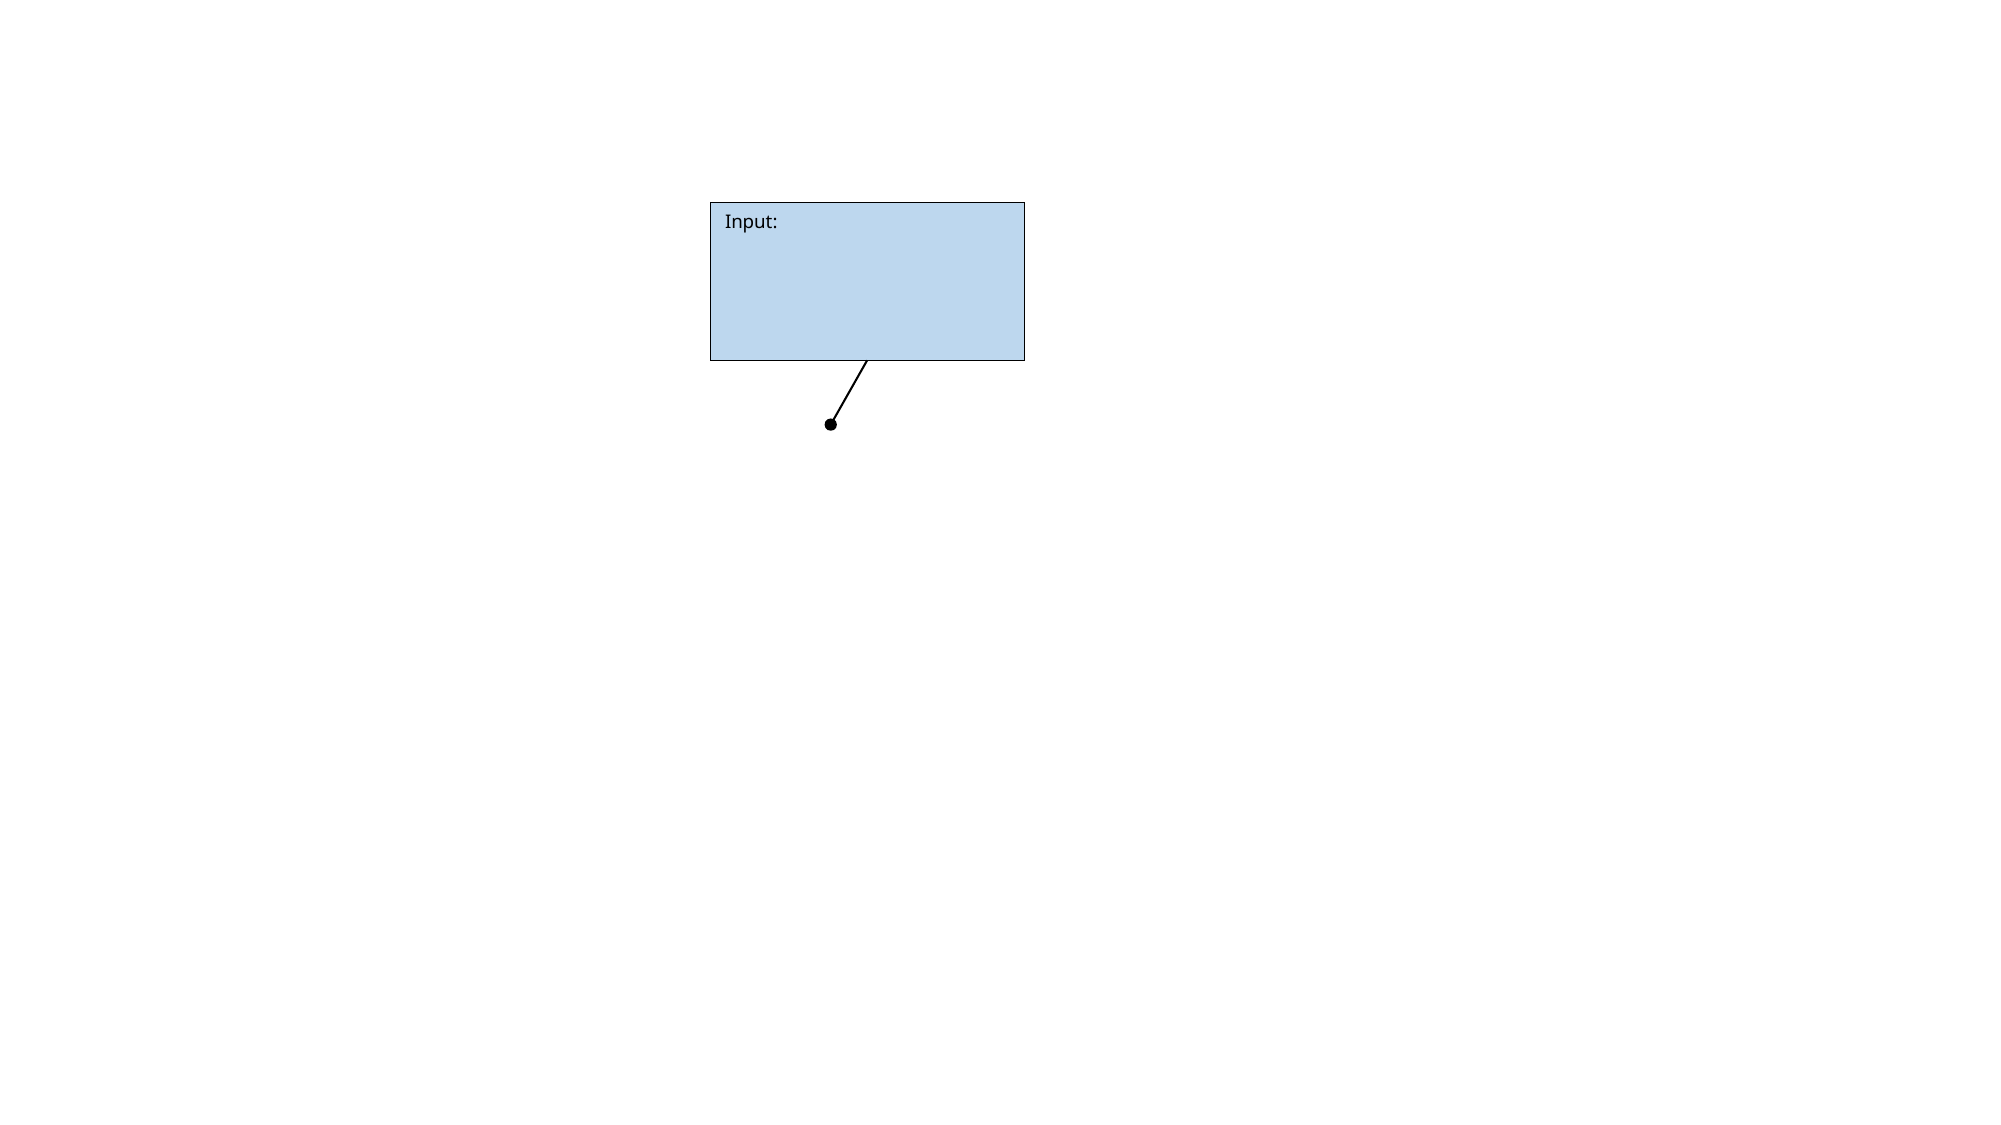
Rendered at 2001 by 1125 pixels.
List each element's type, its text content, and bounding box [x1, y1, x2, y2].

text_box Input: [710, 202, 1025, 361]
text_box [830, 360, 868, 425]
